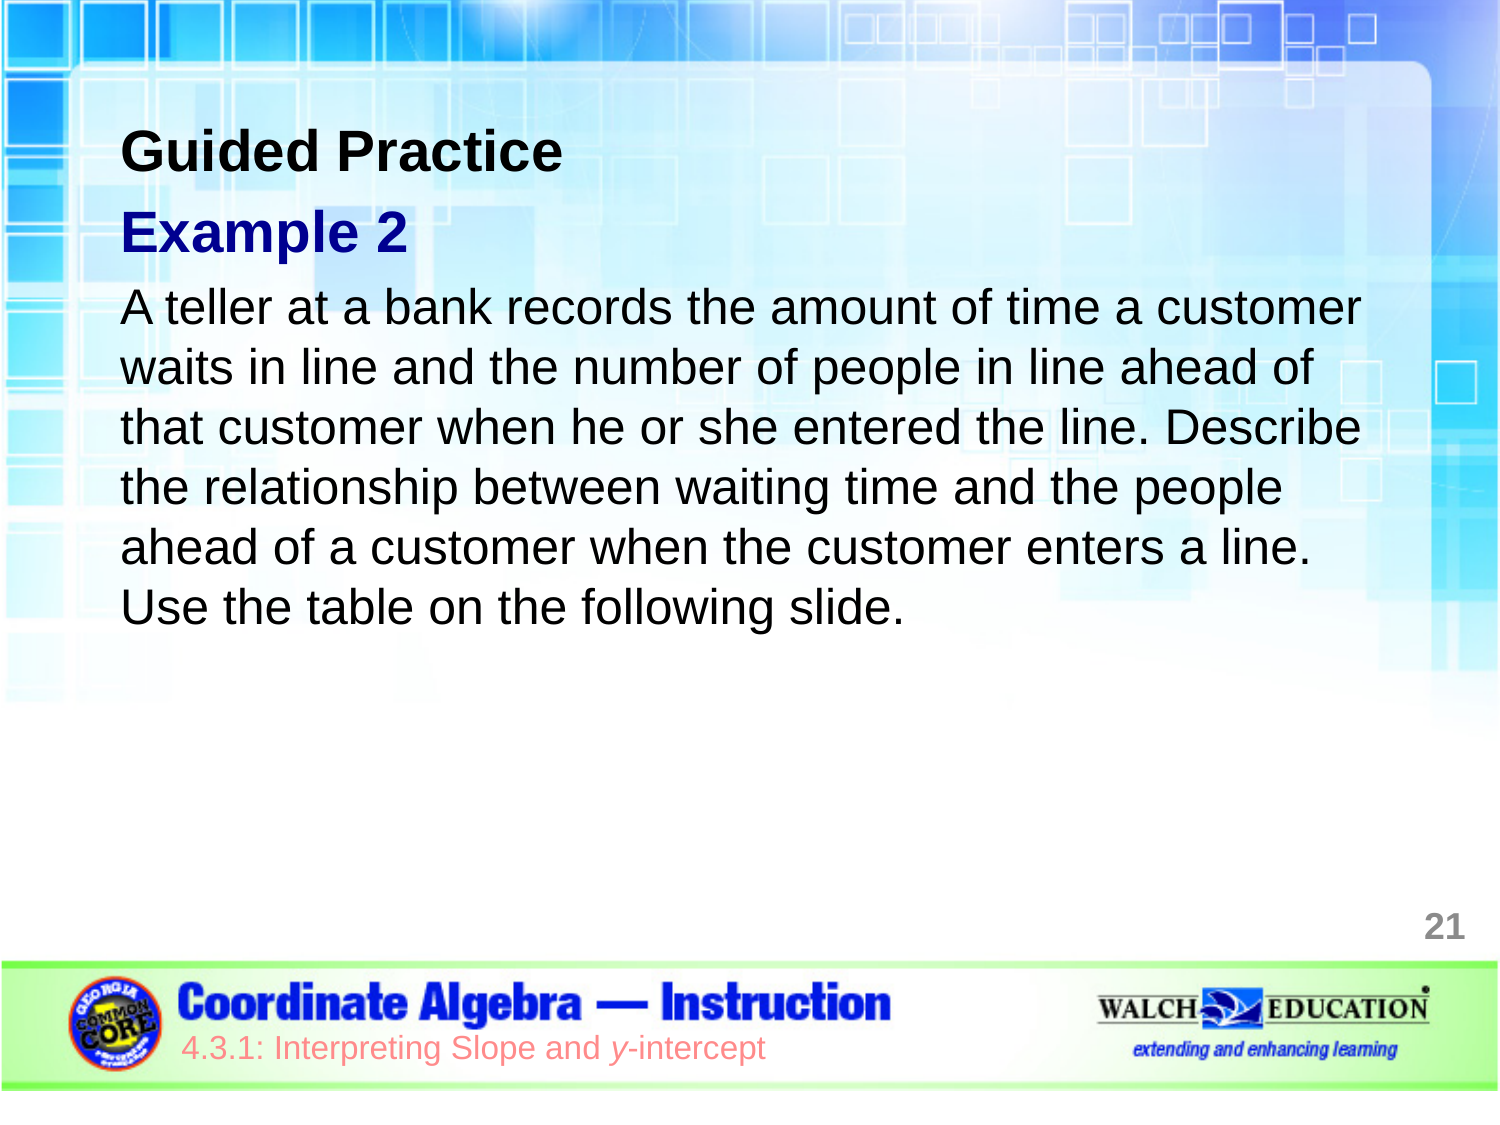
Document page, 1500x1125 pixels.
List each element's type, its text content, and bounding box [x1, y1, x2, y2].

subtitle Guided Practice Example 2 A teller at a bank records the amount of time a customer waits in line and the number of people in line ahead of that customer when he or she entered the line. Describe the relationship between waiting time and the people ahead of a customer when the customer enters a line. Use the table on the following slide. [105, 105, 1394, 949]
slide_number 21 [1361, 901, 1481, 949]
footer 4.3.1: Interpreting Slope and y-intercept [166, 1024, 1080, 1069]
picture [1, 0, 1500, 1091]
